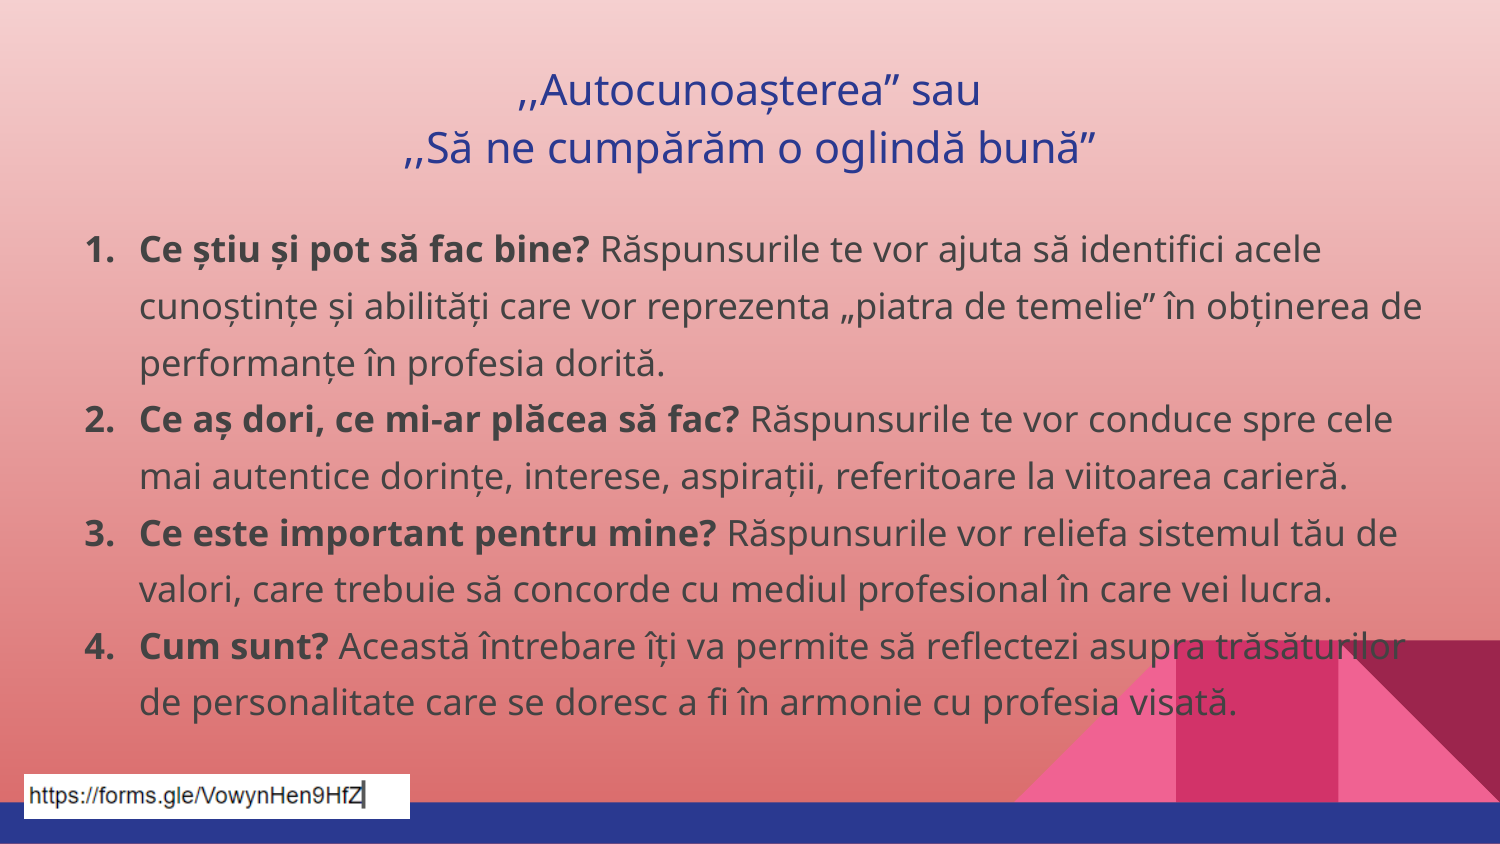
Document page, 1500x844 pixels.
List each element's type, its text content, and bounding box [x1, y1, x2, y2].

picture [24, 774, 410, 819]
list Ce ştiu şi pot să fac bine? Răspunsurile te vor ajuta să identifici acele cunoştinţe și abilităţi care vor reprezenta „piatra de temelie” în obținerea de performanțe în profesia dorită. Ce aş dori, ce mi-ar plăcea să fac? Răspunsurile te vor conduce spre cele mai autentice dorințe, interese, aspiraţii, referitoare la viitoarea carieră. Ce este important pentru mine? Răspunsurile vor reliefa sistemul tău de valori, care trebuie să concorde cu mediul profesional în care vei lucra. Cum sunt? Această întrebare îți va permite să reflectezi asupra trăsăturilor de personalitate care se doresc a fi în armonie cu profesia visată. [51, 201, 1449, 750]
title ,,Autocunoașterea” sau ,,Să ne cumpărăm o oglindă bună” [51, 44, 1449, 193]
